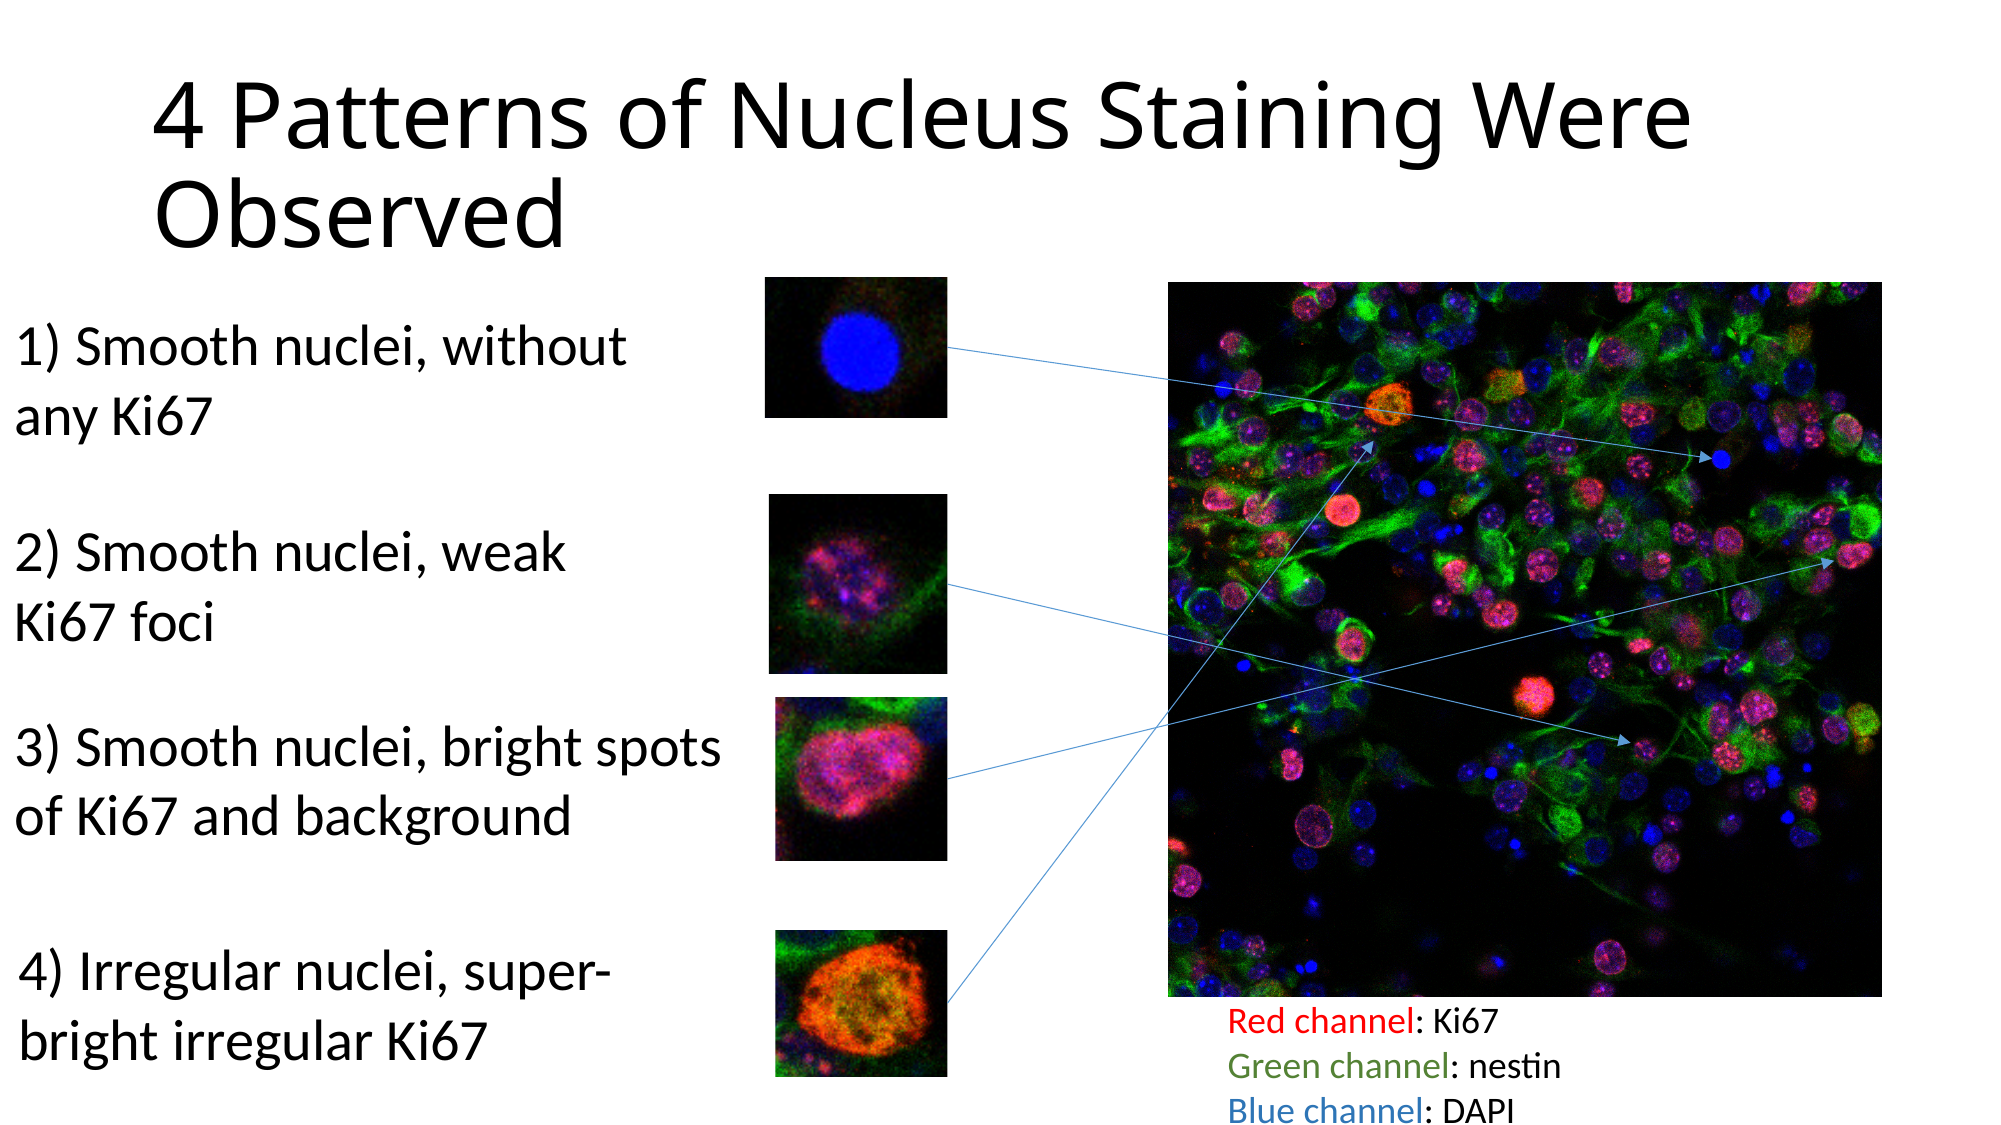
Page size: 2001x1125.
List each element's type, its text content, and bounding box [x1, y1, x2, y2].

text_box 4) Irregular nuclei, super-bright irregular Ki67 [3, 924, 744, 1080]
text_box 1) Smooth nuclei, without any Ki67 [0, 300, 694, 455]
picture [764, 277, 948, 418]
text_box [947, 440, 1374, 1004]
picture [768, 494, 947, 674]
picture [775, 697, 947, 861]
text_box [1374, 560, 1835, 779]
text_box 3) Smooth nuclei, bright spots of Ki67 and background [0, 700, 765, 855]
text_box Red channel: Ki67 Green channel: nestin Blue channel: DAPI [1212, 997, 1577, 1125]
title 4 Patterns of Nucleus Staining Were Observed [137, 59, 1948, 278]
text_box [947, 347, 1713, 459]
picture [775, 929, 948, 1077]
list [1168, 283, 1882, 997]
text_box 2) Smooth nuclei, weak Ki67 foci [0, 505, 659, 661]
